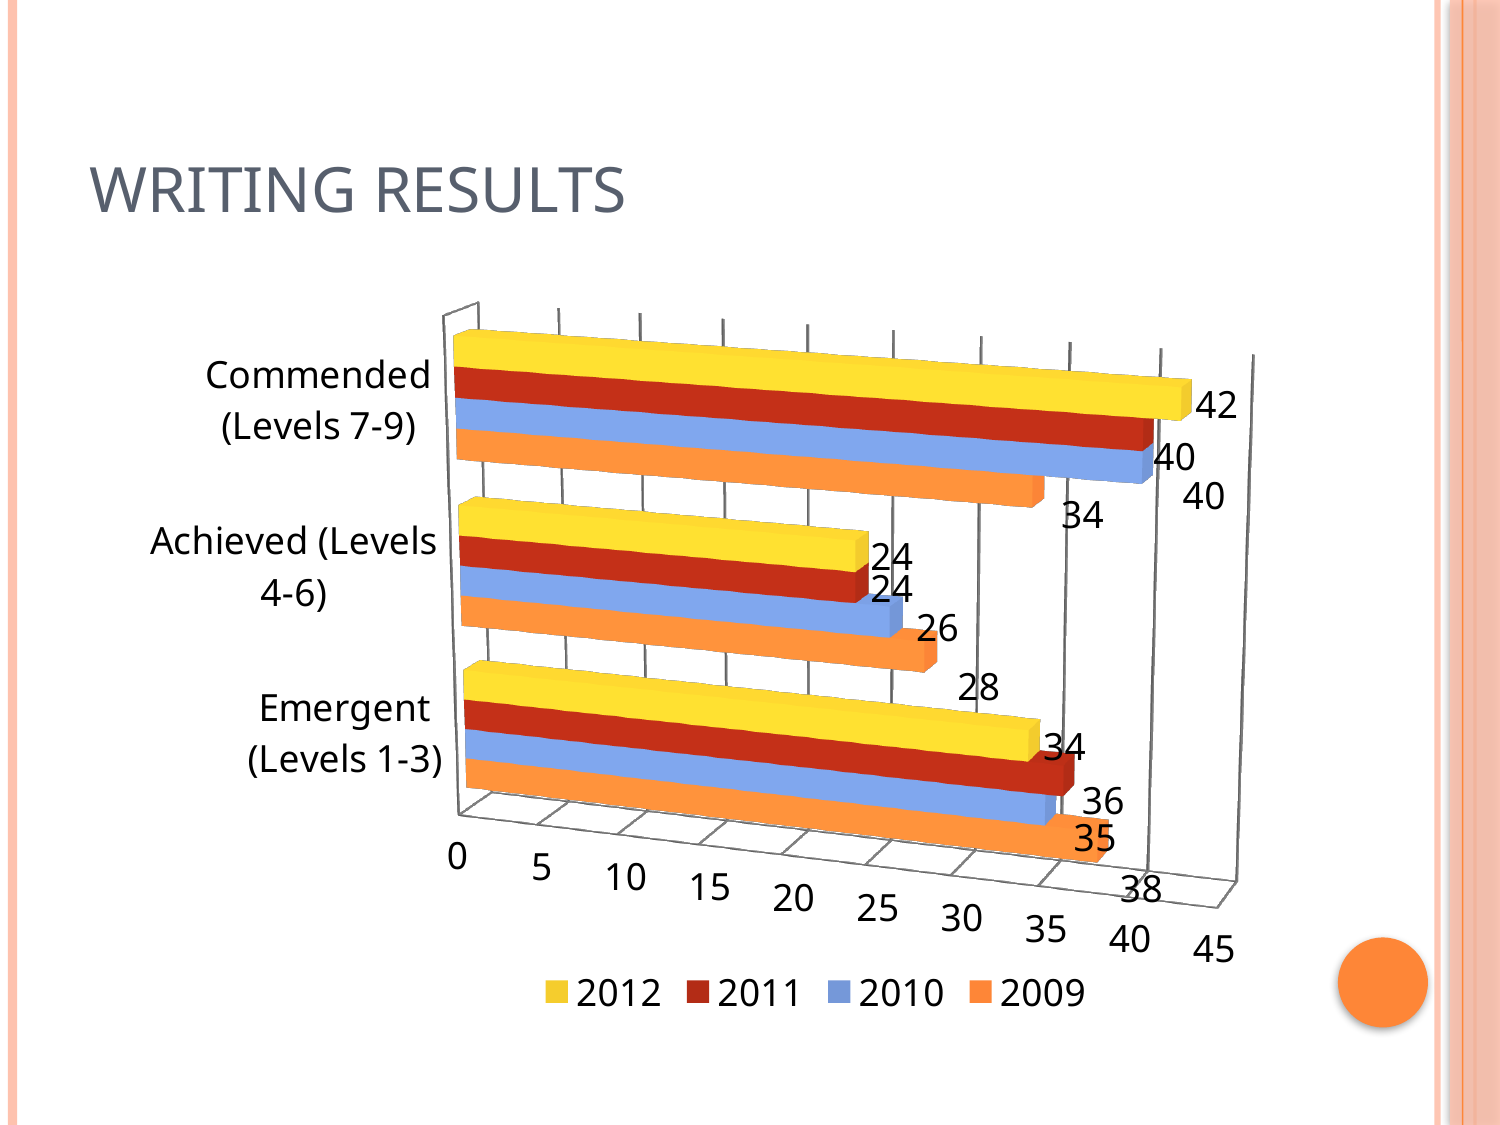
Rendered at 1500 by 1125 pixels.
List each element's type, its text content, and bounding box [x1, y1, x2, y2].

title Writing Results [75, 45, 1300, 233]
chart [149, 224, 1468, 1026]
